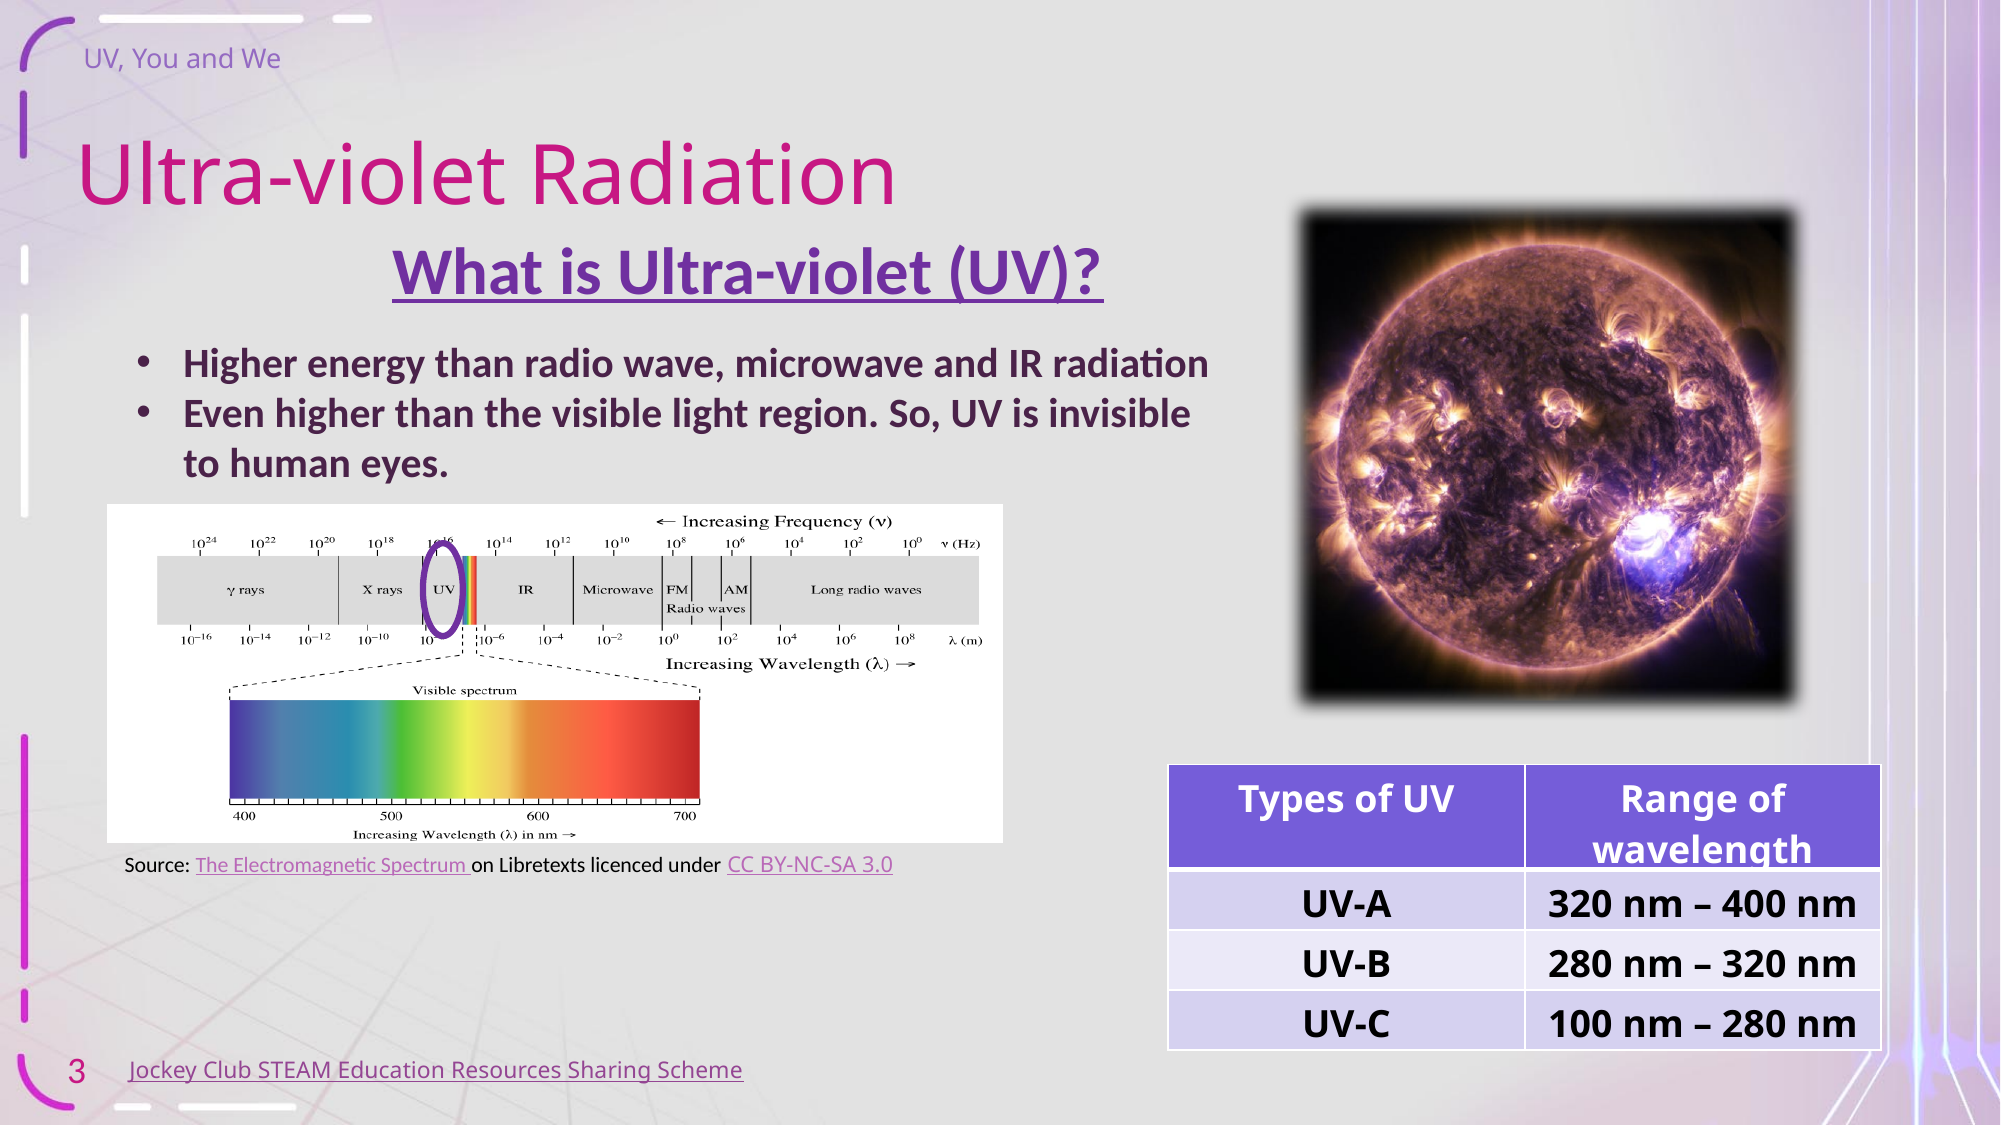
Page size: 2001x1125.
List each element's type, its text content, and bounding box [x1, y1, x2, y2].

table_header Range of wavelength [1526, 765, 1880, 867]
table_cell UV-B [1169, 931, 1524, 989]
table_cell 100 nm – 280 nm [1526, 991, 1880, 1049]
table_cell UV-A [1169, 872, 1524, 929]
table_cell 280 nm – 320 nm [1526, 931, 1880, 989]
table_cell UV-C [1169, 991, 1524, 1049]
picture [0, 0, 2001, 1125]
table_cell 320 nm – 400 nm [1526, 872, 1880, 929]
title Ultra-violet Radiation [61, 63, 1571, 279]
text_box Source: The Electromagnetic Spectrum on Libretexts licenced under CC BY-NC-SA 3.0 [109, 852, 976, 888]
text_box What is Ultra-violet (UV)? [377, 220, 1119, 316]
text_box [107, 504, 1003, 844]
table_header Types of UV [1169, 765, 1524, 867]
text_box Higher energy than radio wave, microwave and IR radiation Even higher than the visible light region. So, UV is invisible to human eyes. [121, 328, 1247, 544]
